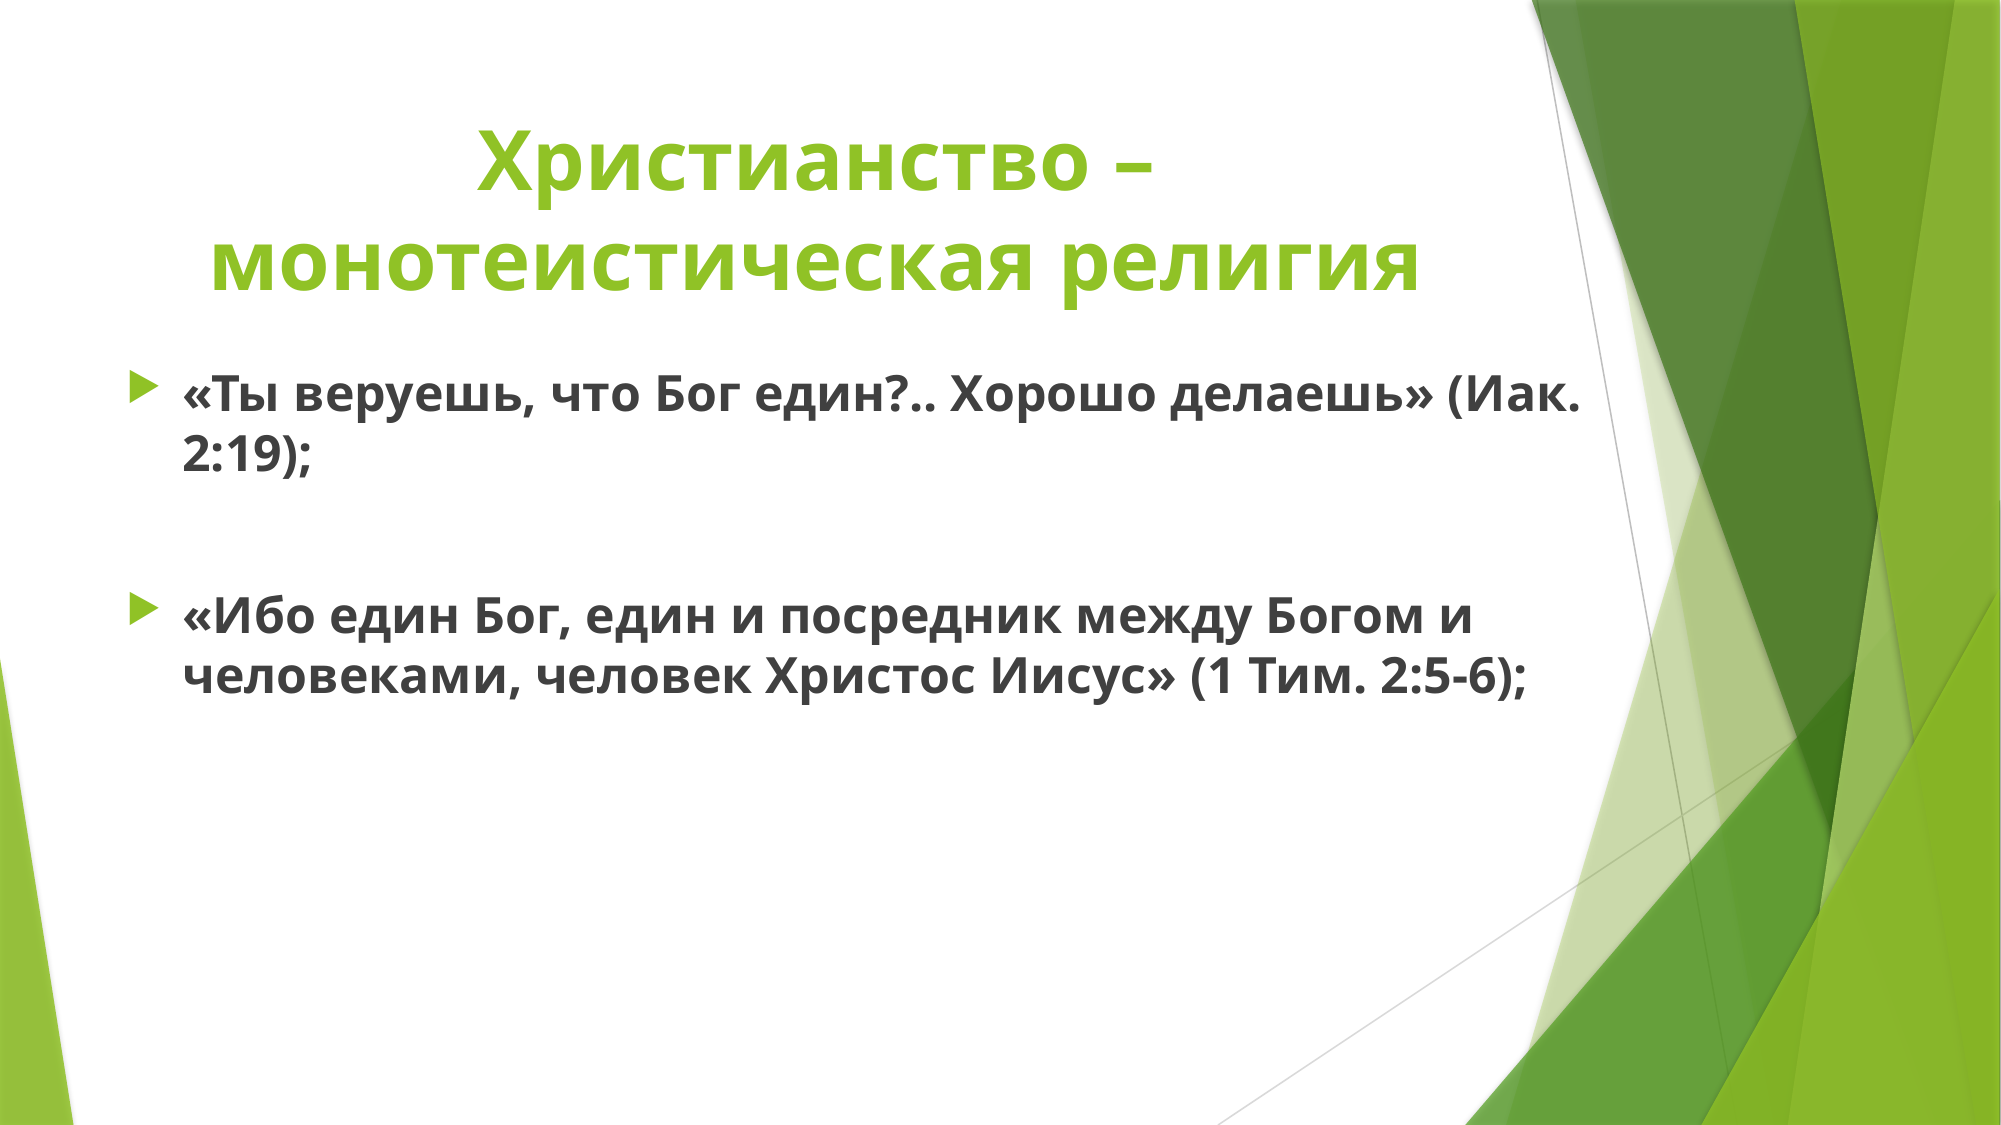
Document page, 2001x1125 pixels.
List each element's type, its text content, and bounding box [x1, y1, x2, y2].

list «Ты веруешь, что Бог един?.. Хорошо делаешь» (Иак. 2:19); «Ибо един Бог, един и посредник между Богом и человеками, человек Христос Иисус» (1 Тим. 2:5-6); [111, 354, 1698, 992]
title Христианство – монотеистическая религия [111, 99, 1522, 317]
